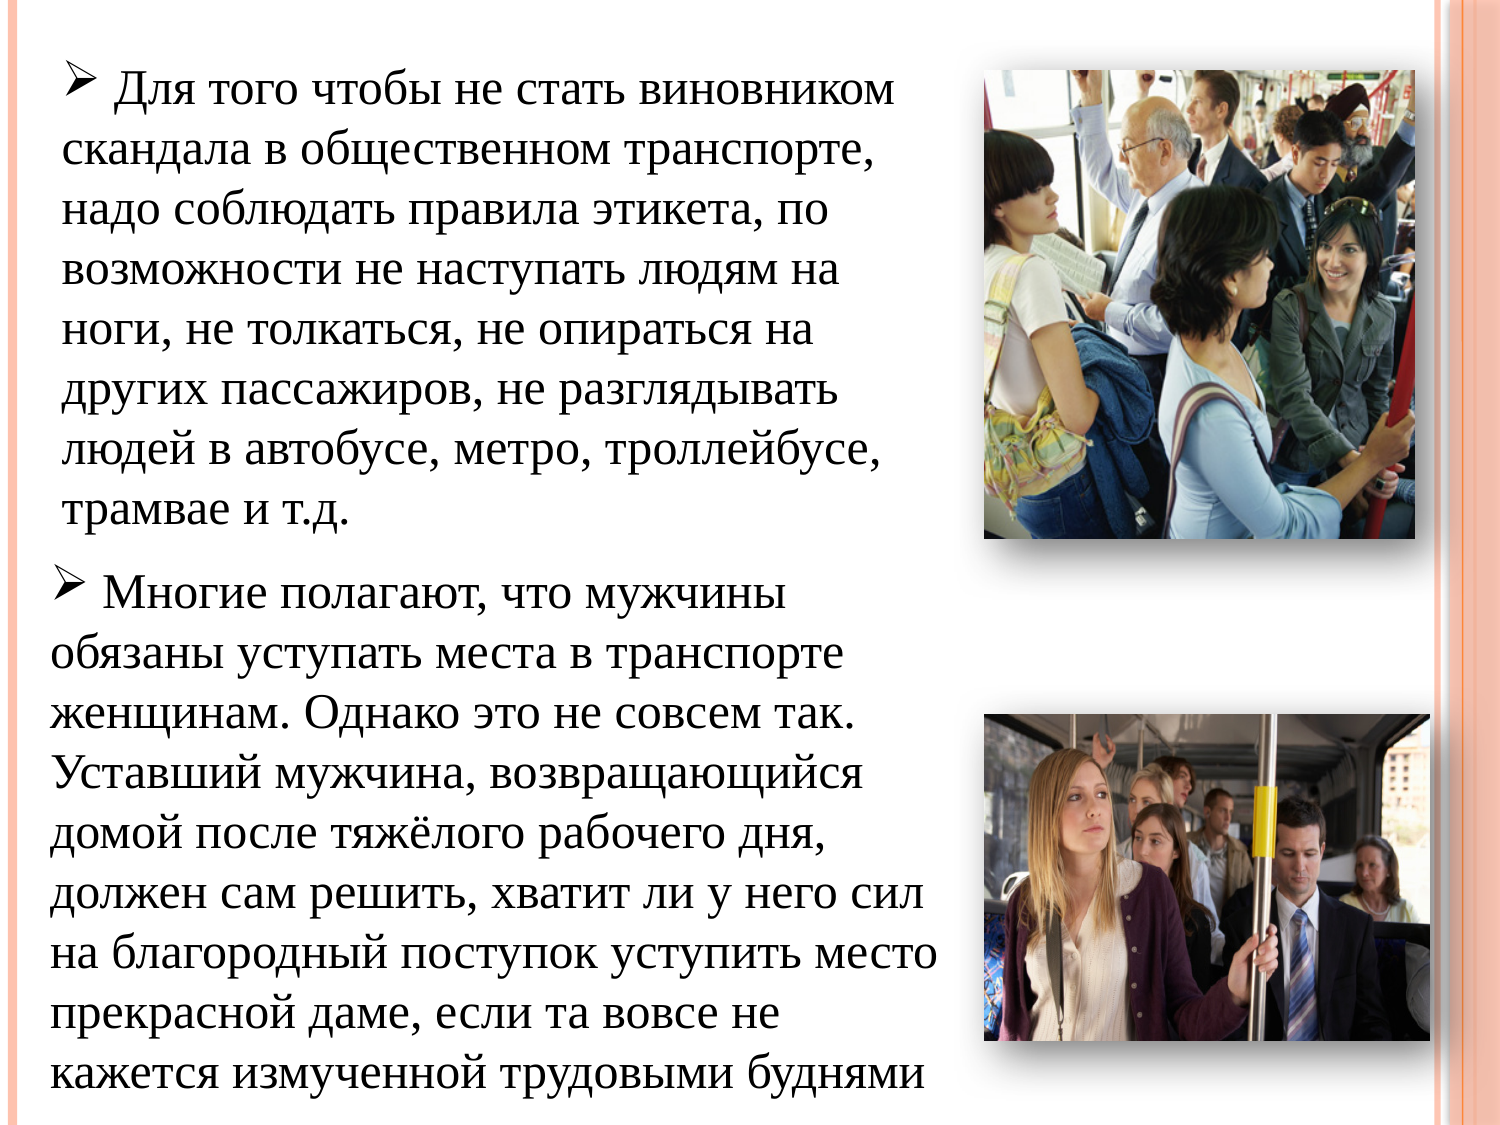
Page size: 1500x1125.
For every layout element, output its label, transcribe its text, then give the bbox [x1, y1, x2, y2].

text_box Для того чтобы не стать виновником скандала в общественном транспорте, надо соблюдать правила этикета, по возможности не наступать людям на ноги, не толкаться, не опираться на других пассажиров, не разглядывать людей в автобусе, метро, троллейбусе, трамвае и т.д. [46, 46, 973, 542]
text_box Многие полагают, что мужчины обязаны уступать места в транспорте женщинам. Однако это не совсем так. Уставший мужчина, возвращающийся домой после тяжёлого рабочего дня, должен сам решить, хватит ли у него сил на благородный поступок уступить место прекрасной даме, если та вовсе не кажется измученной трудовыми буднями [35, 550, 973, 1106]
picture [983, 69, 1415, 540]
picture [983, 714, 1431, 1042]
